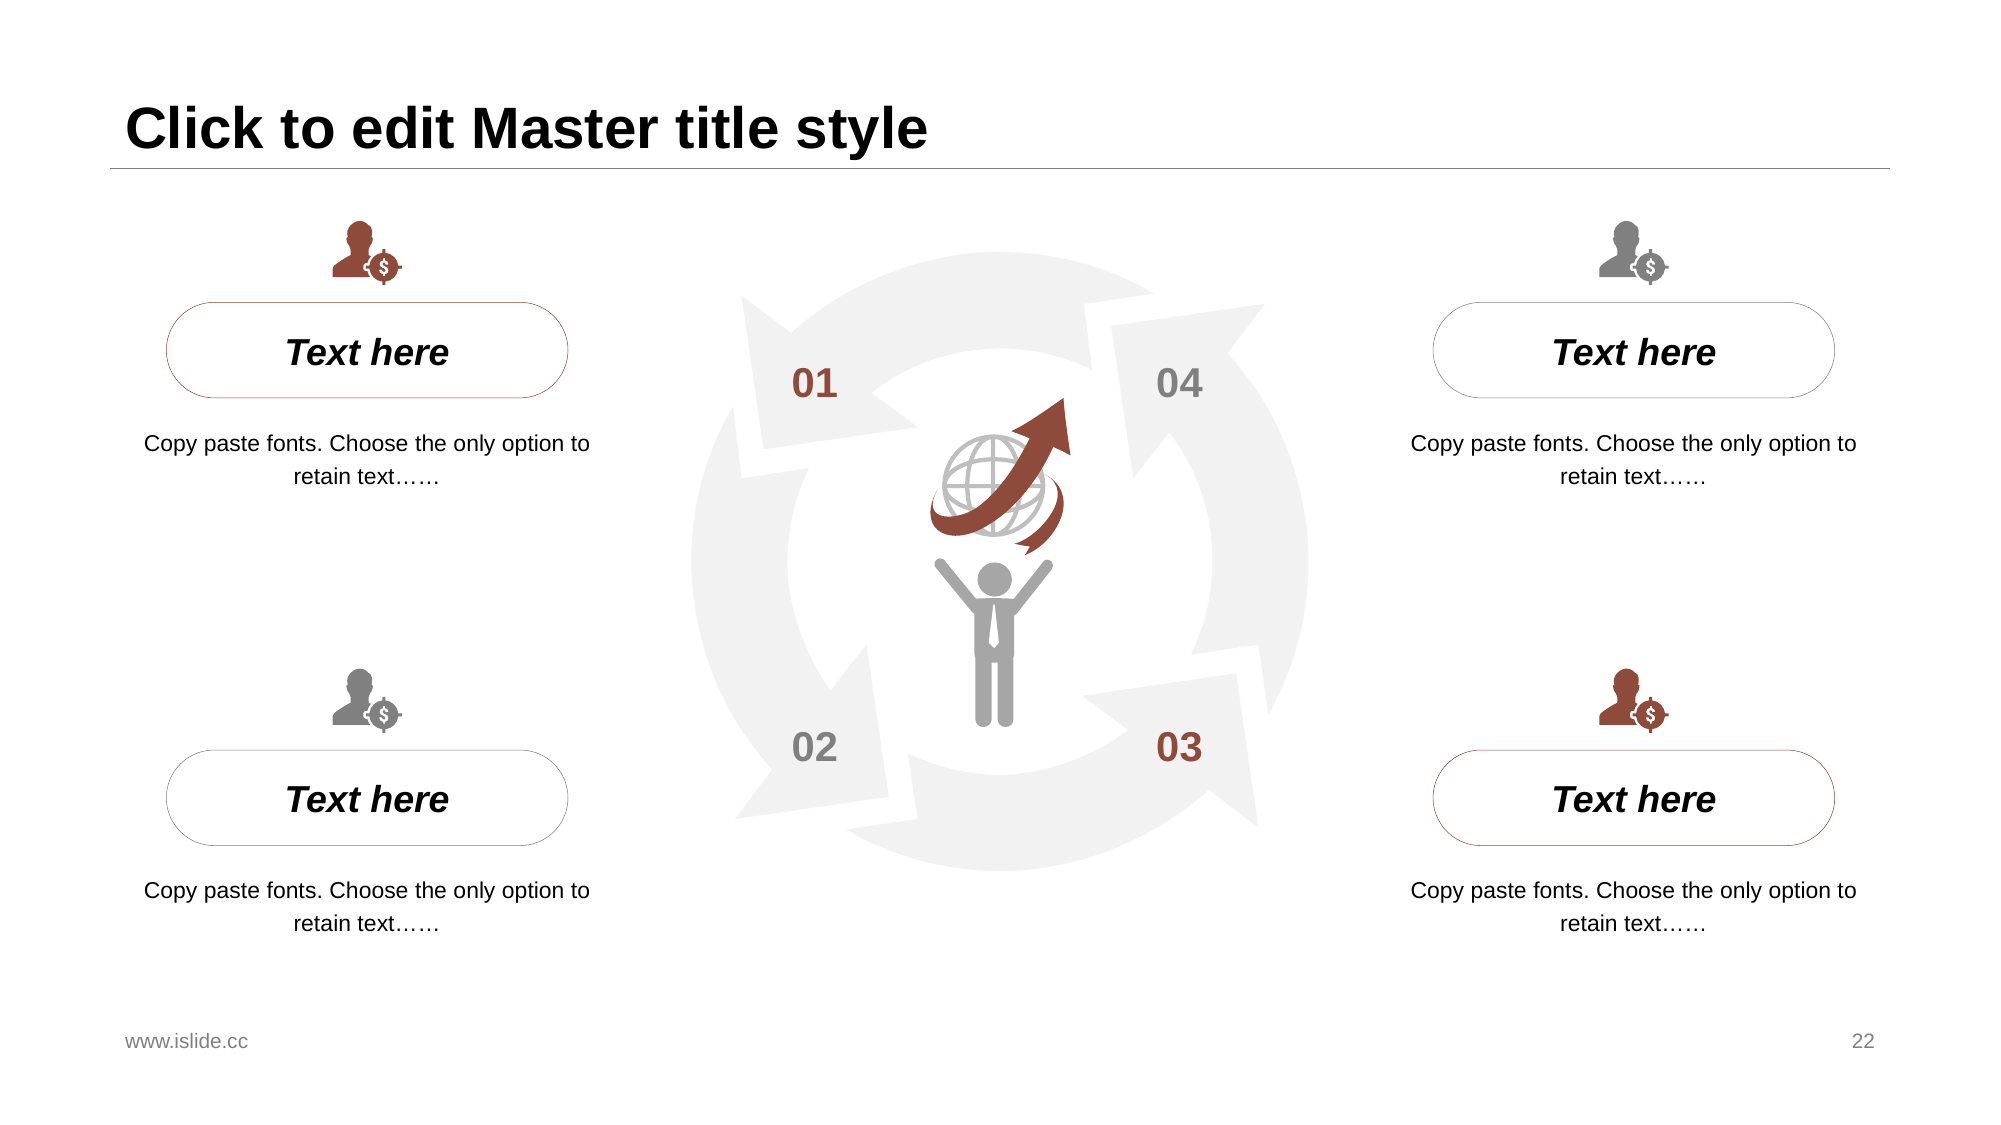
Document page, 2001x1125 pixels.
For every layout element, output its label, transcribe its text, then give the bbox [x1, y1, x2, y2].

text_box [110, 220, 1891, 1009]
title Click to edit Master title style [109, 0, 1890, 169]
footer www.islide.cc [109, 1023, 790, 1058]
slide_number 22 [1412, 1023, 1890, 1058]
